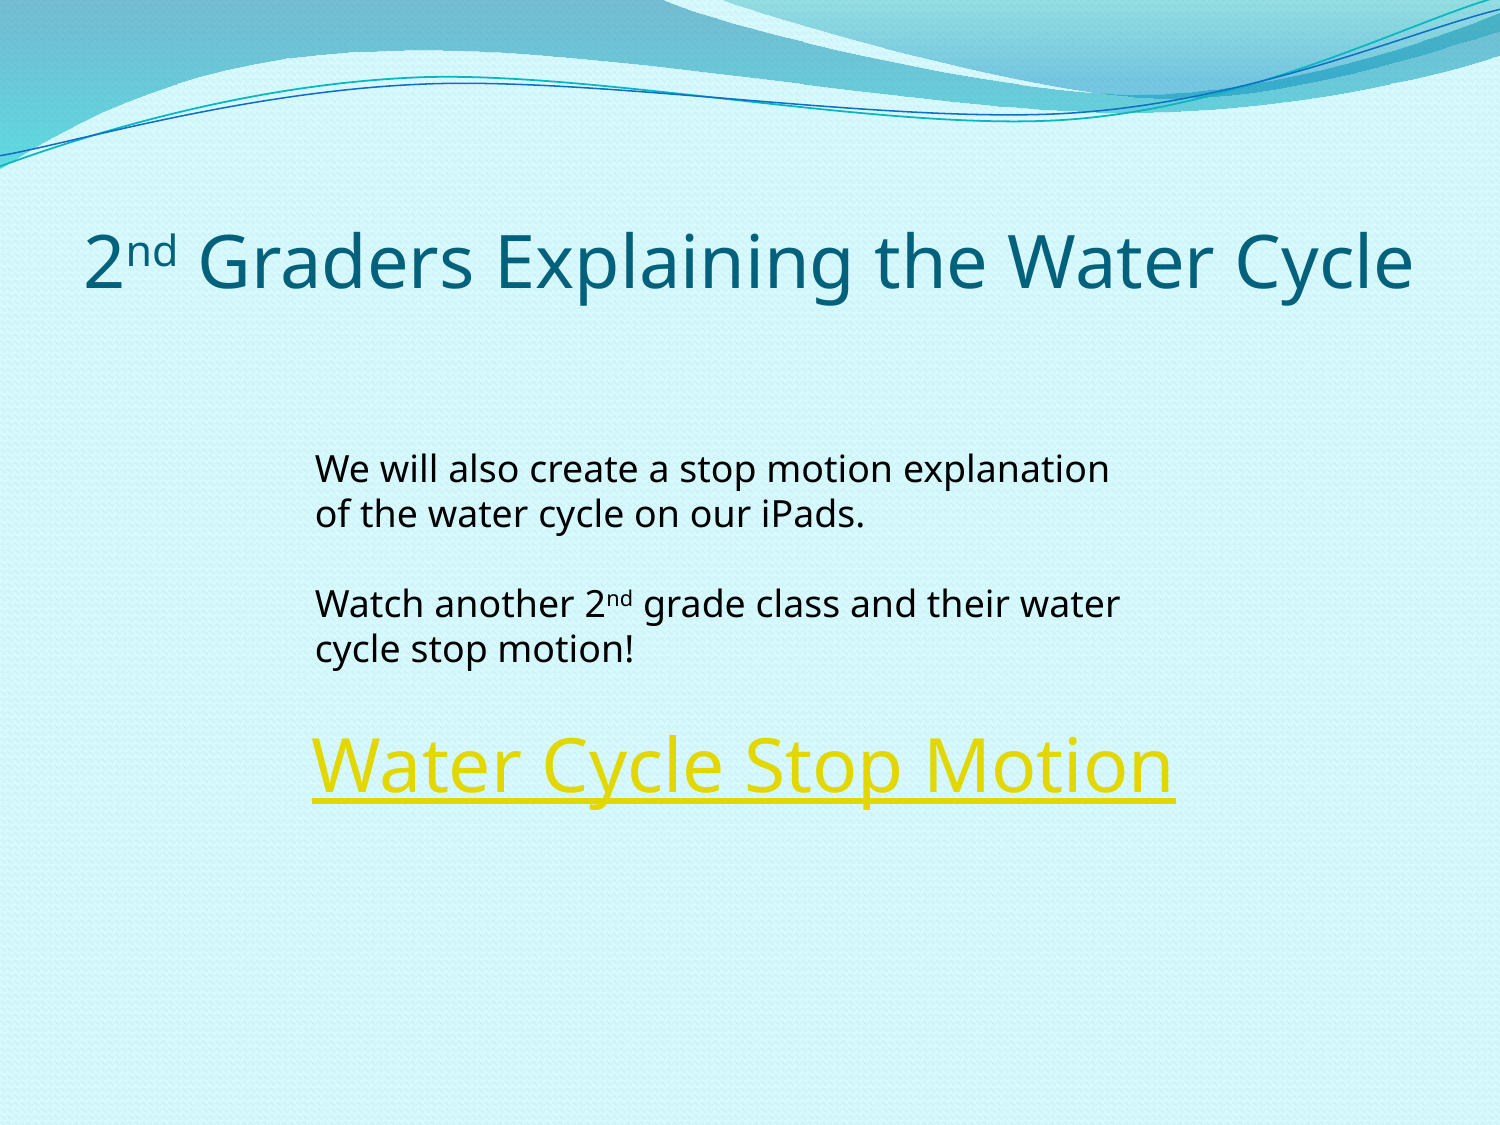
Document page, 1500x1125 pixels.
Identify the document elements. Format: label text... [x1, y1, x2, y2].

title 2nd Graders Explaining the Water Cycle [75, 115, 1425, 303]
list Water Cycle Stop Motion [62, 500, 1425, 1038]
text_box We will also create a stop motion explanation of the water cycle on our iPads. Watch another 2nd grade class and their water cycle stop motion! [300, 437, 1150, 678]
